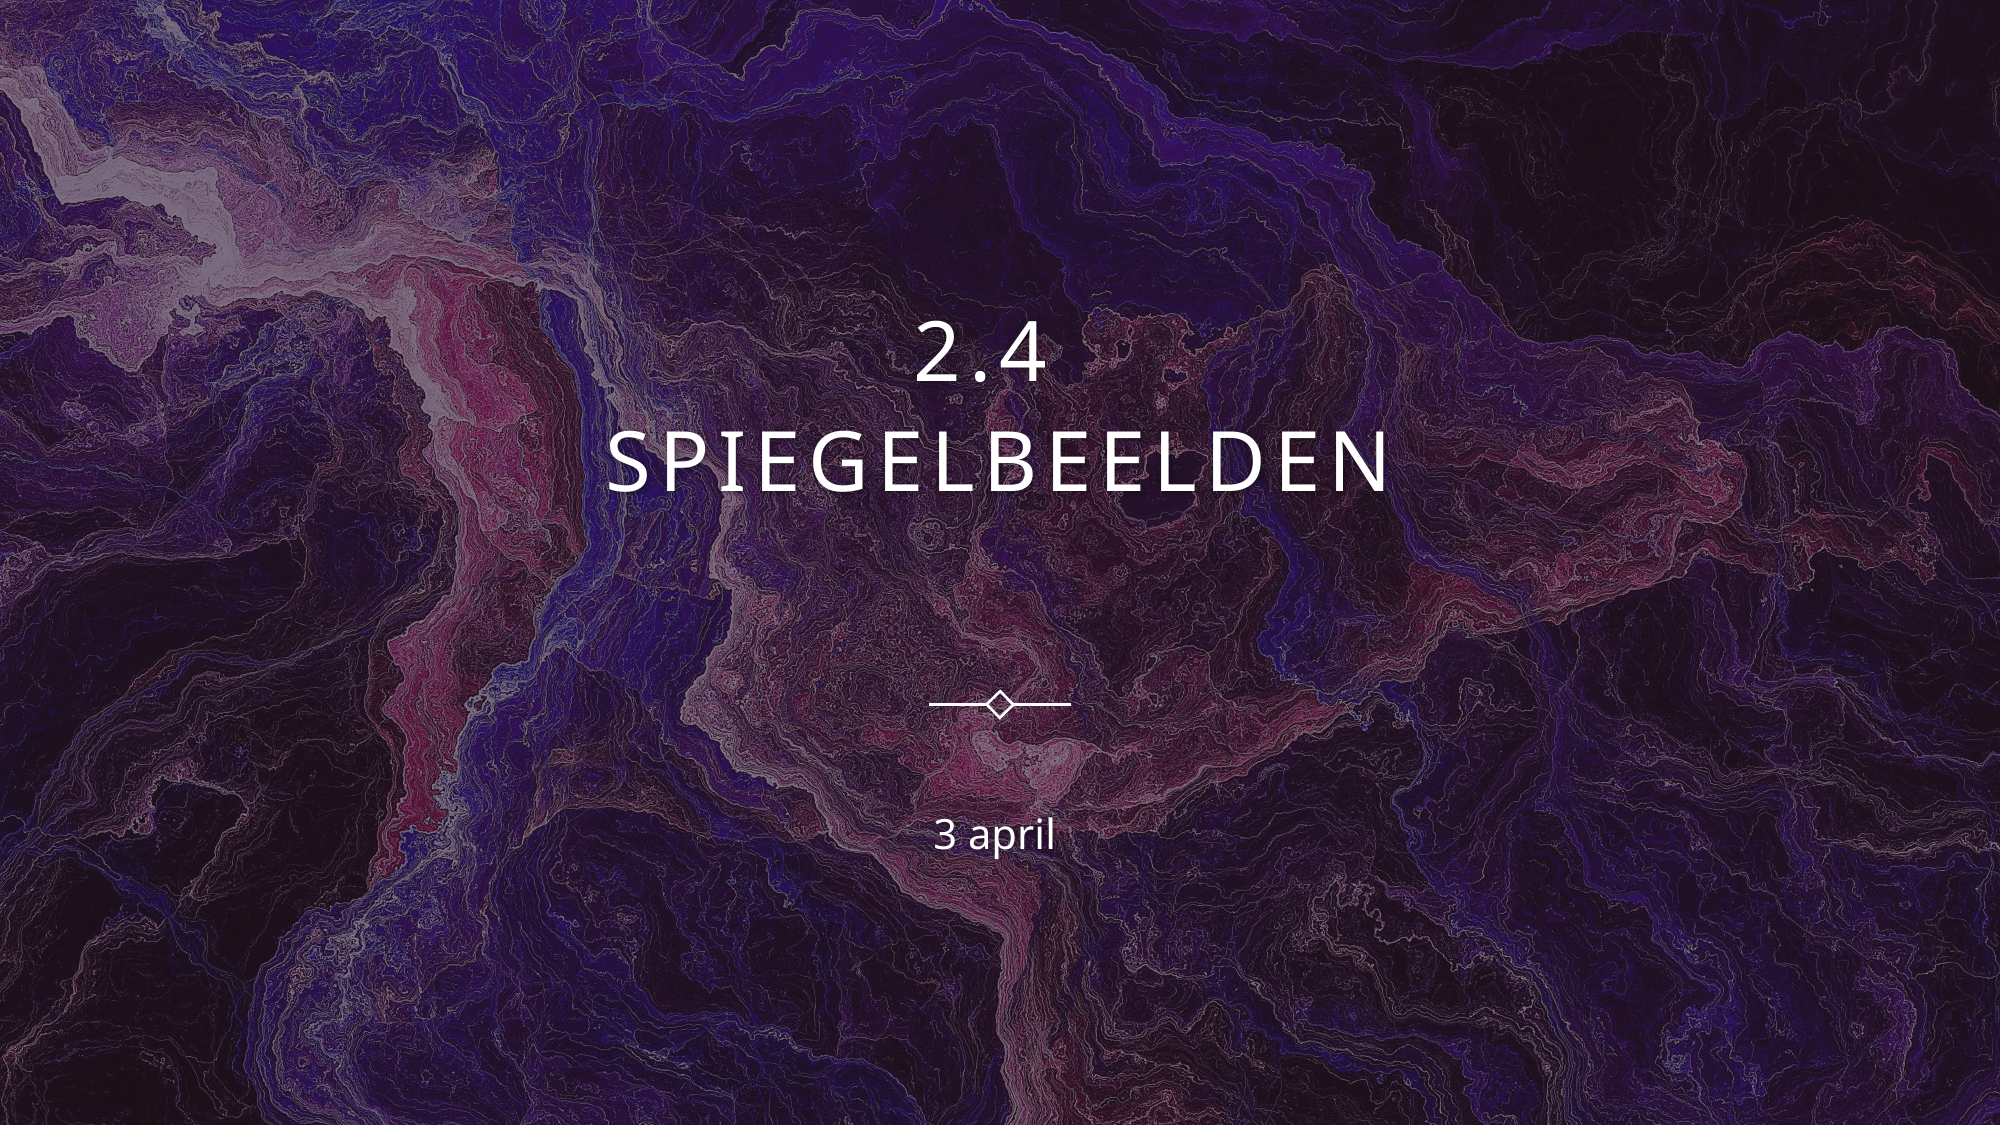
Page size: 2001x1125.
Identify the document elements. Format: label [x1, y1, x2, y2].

picture [0, 0, 2000, 1125]
text_box [928, 695, 1072, 715]
